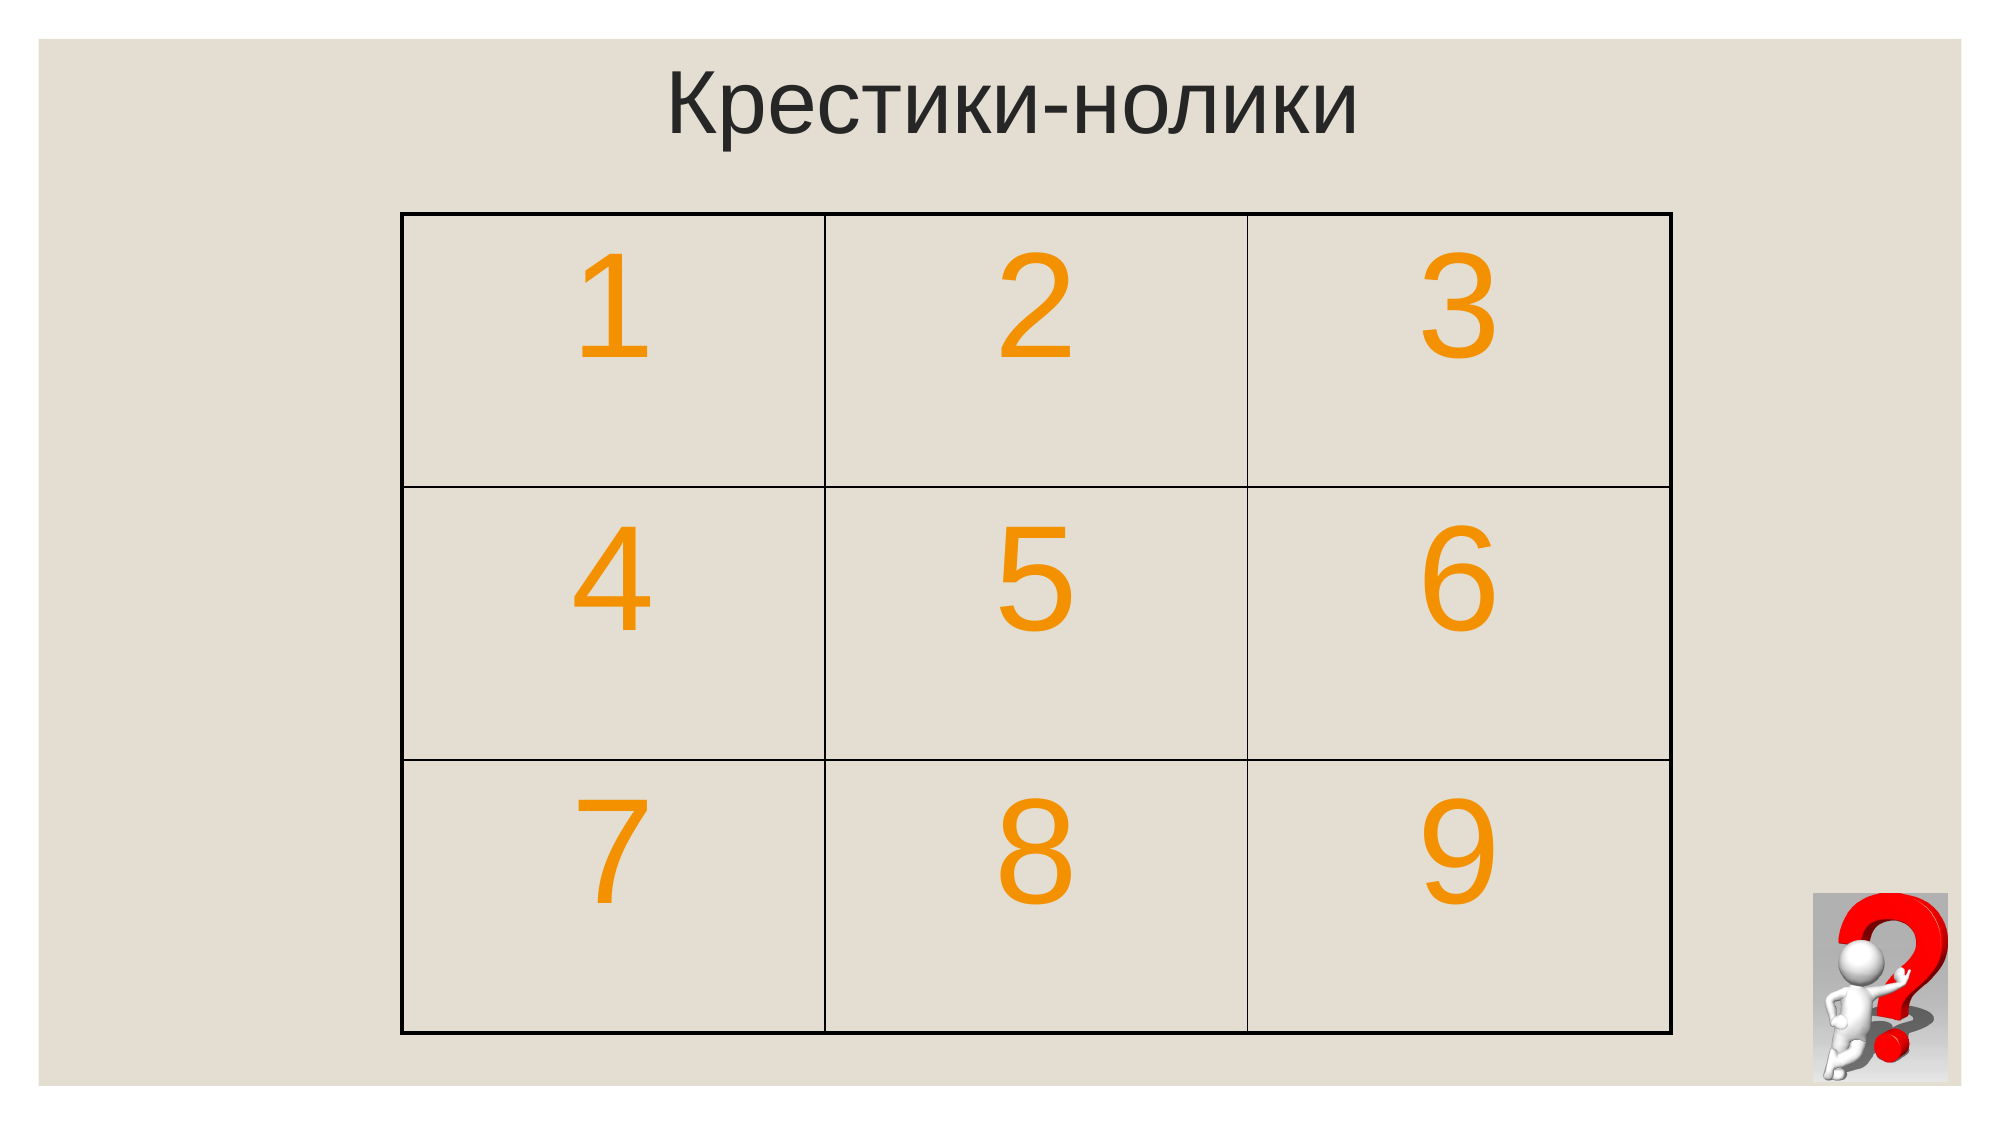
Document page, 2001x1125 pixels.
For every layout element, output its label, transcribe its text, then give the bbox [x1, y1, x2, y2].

table_header 3 [1248, 216, 1669, 486]
table_cell 9 [1248, 761, 1669, 1031]
table_header 1 [404, 216, 824, 486]
title Крестики-нолики [190, 124, 1836, 193]
table_cell 5 [826, 488, 1247, 759]
table_cell 4 [404, 488, 824, 759]
picture [1813, 893, 1948, 1082]
table_header 2 [826, 216, 1247, 486]
table_cell 8 [826, 761, 1247, 1031]
table_cell 7 [404, 761, 824, 1031]
table_cell 6 [1248, 488, 1669, 759]
